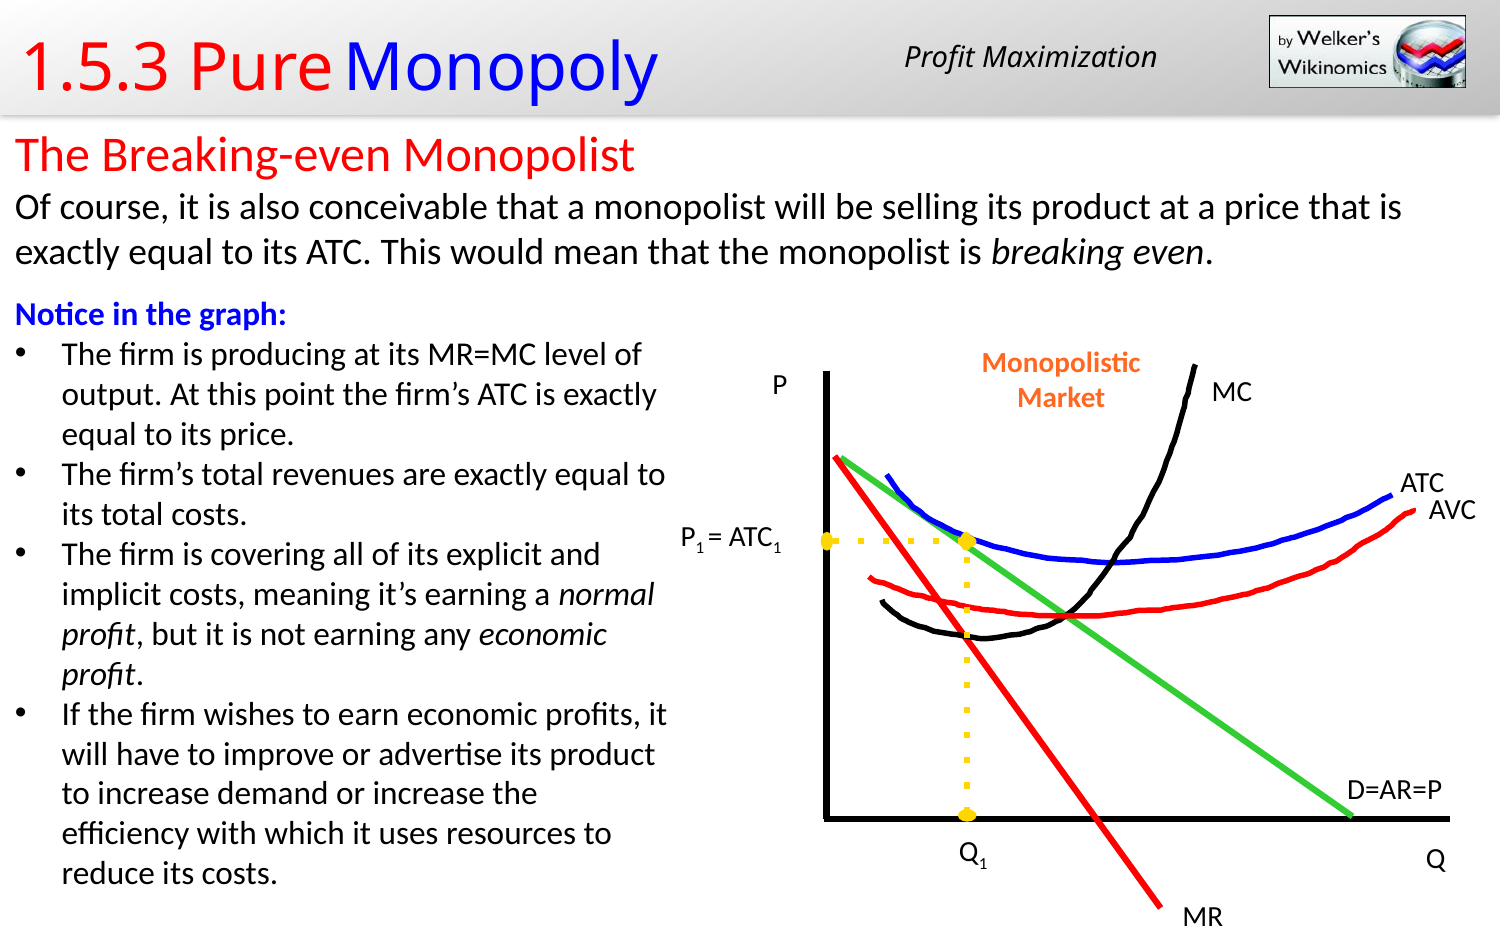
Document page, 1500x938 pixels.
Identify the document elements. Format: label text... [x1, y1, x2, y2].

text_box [665, 335, 1500, 938]
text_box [0, 0, 1500, 115]
text_box Notice in the graph: The firm is producing at its MR=MC level of output. At this point the firm’s ATC is exactly equal to its price. The firm’s total revenues are exactly equal to its total costs. The firm is covering all of its explicit and implicit costs, meaning it’s earning a normal profit, but it is not earning any economic profit. If the firm wishes to earn economic profits, it will have to improve or advertise its product to increase demand or increase the efficiency with which it uses resources to reduce its costs. [0, 285, 688, 899]
text_box The Breaking-even Monopolist Of course, it is also conceivable that a monopolist will be selling its product at a price that is exactly equal to its ATC. This would mean that the monopolist is breaking even. [0, 123, 1500, 280]
